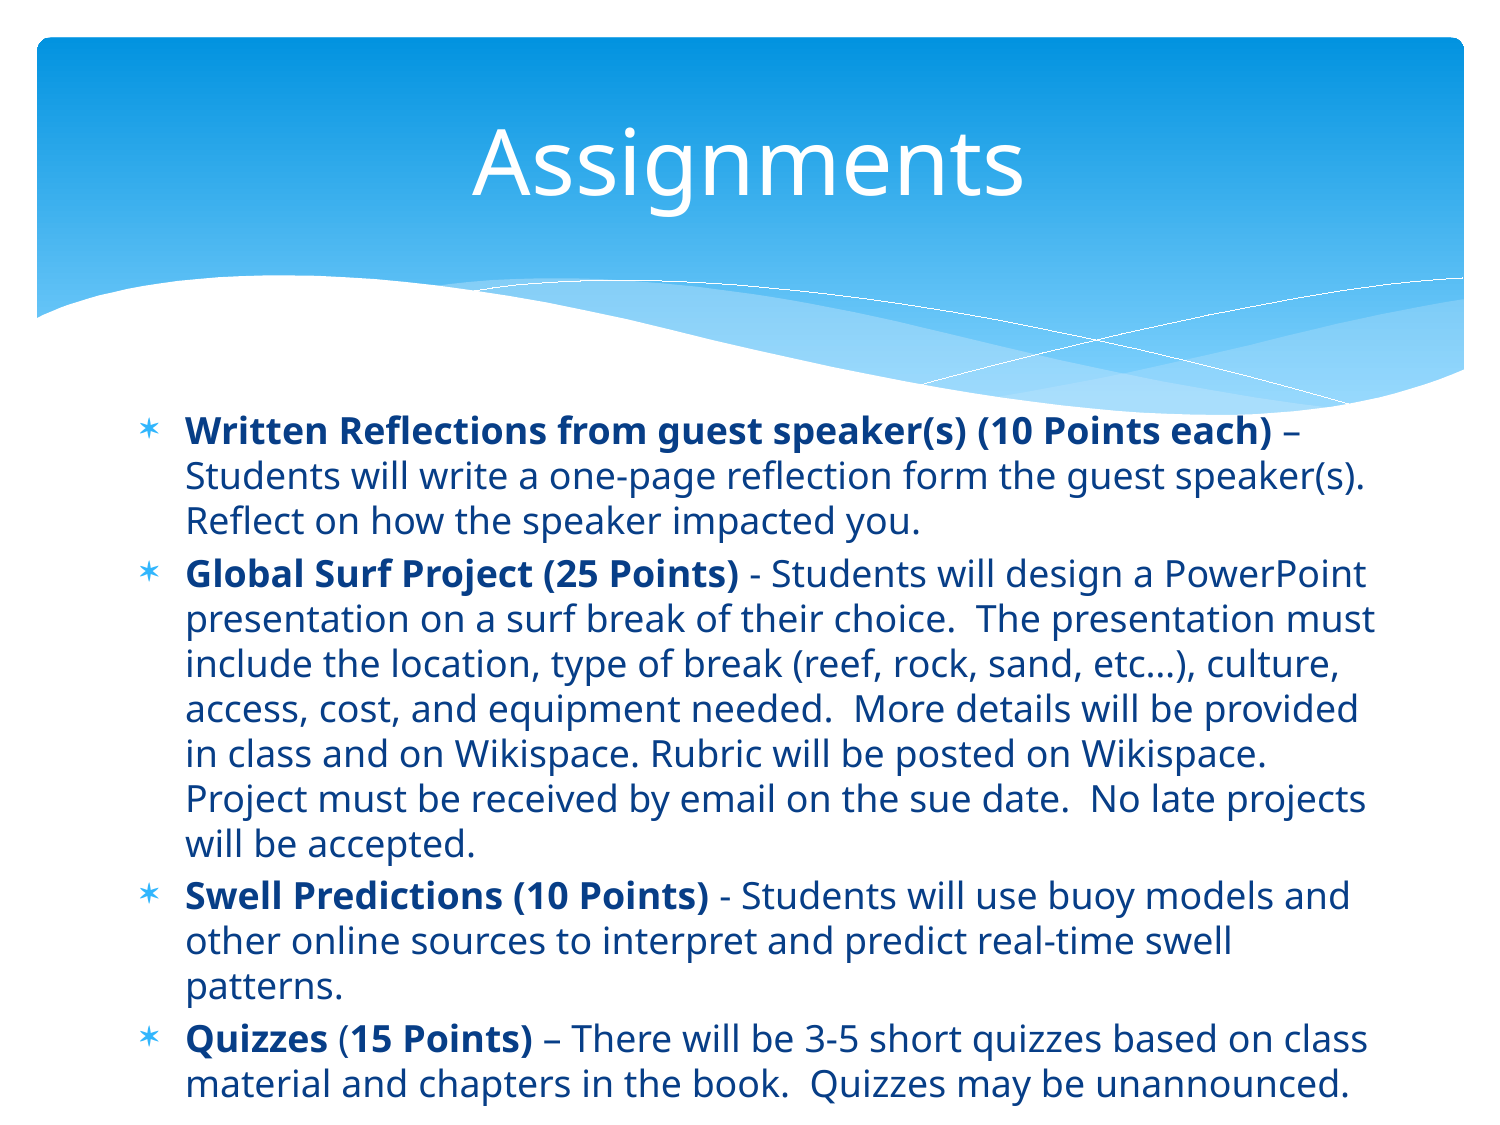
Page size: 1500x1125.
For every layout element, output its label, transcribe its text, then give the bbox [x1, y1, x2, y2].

list Written Reflections from guest speaker(s) (10 Points each) – Students will write a one-page reflection form the guest speaker(s). Reflect on how the speaker impacted you. Global Surf Project (25 Points) - Students will design a PowerPoint presentation on a surf break of their choice. The presentation must include the location, type of break (reef, rock, sand, etc…), culture, access, cost, and equipment needed. More details will be provided in class and on Wikispace. Rubric will be posted on Wikispace. Project must be received by email on the sue date. No late projects will be accepted. Swell Predictions (10 Points) - Students will use buoy models and other online sources to interpret and predict real-time swell patterns. Quizzes (15 Points) – There will be 3-5 short quizzes based on class material and chapters in the book. Quizzes may be unannounced. [125, 399, 1413, 1125]
title Assignments [75, 55, 1425, 261]
